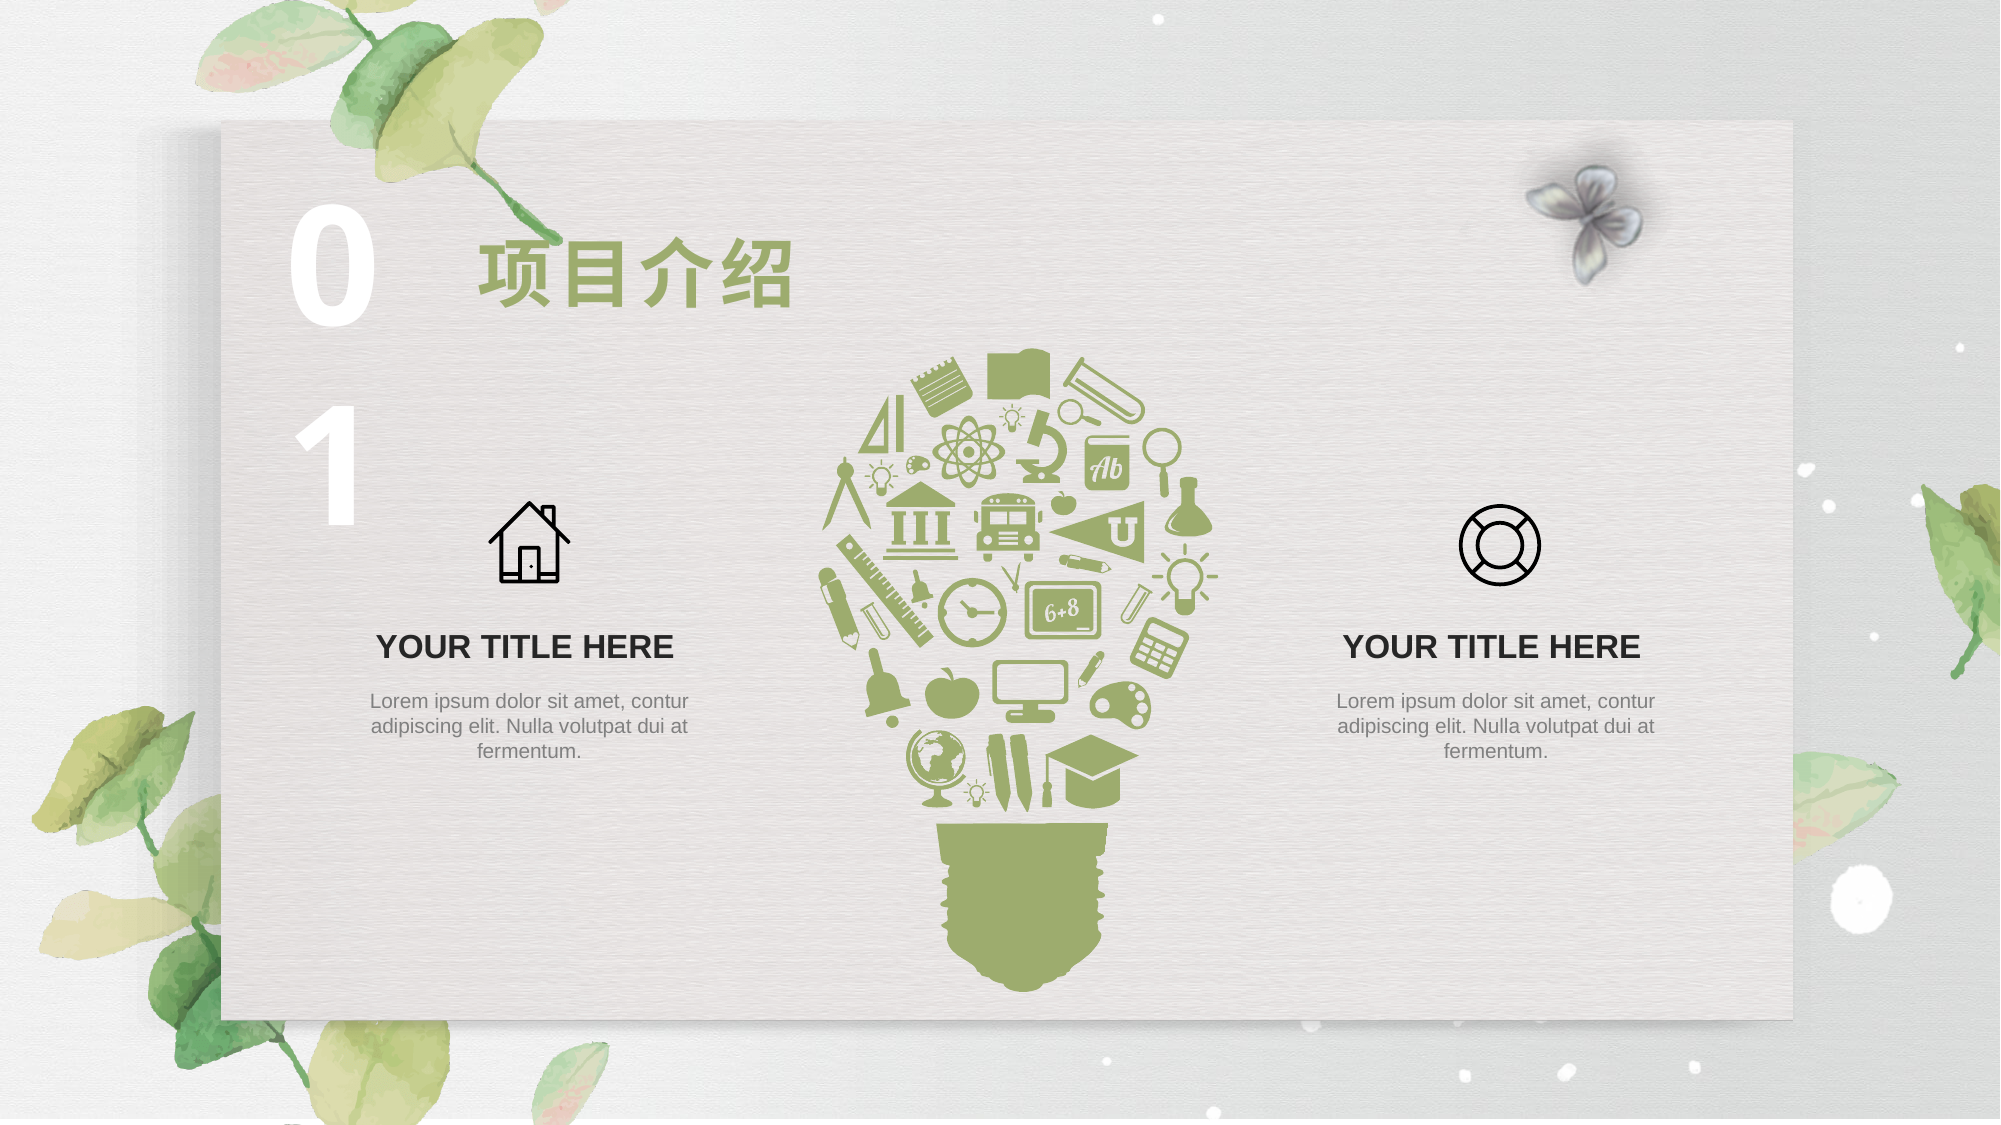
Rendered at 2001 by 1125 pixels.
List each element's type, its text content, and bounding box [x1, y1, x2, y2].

text_box 项目介绍 [462, 218, 812, 324]
text_box 01 [270, 151, 491, 567]
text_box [1287, 617, 1696, 771]
picture [0, 0, 2001, 1125]
text_box [488, 501, 571, 584]
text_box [818, 348, 1219, 992]
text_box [321, 617, 730, 771]
text_box [1458, 504, 1542, 587]
